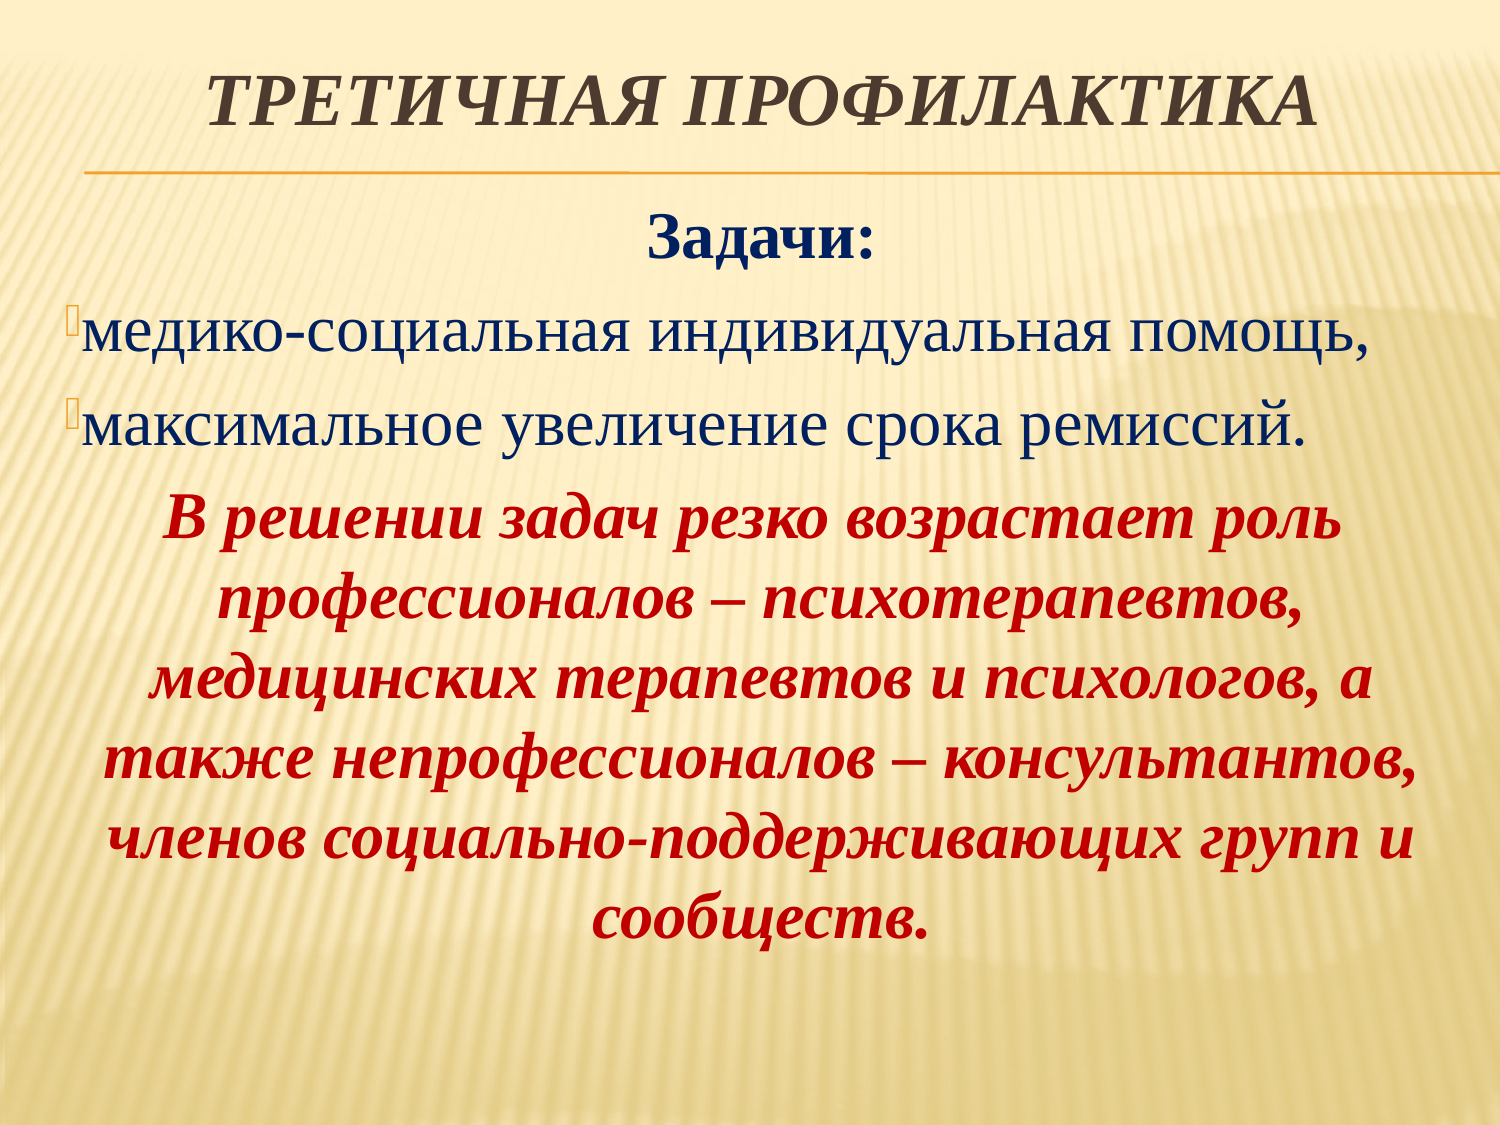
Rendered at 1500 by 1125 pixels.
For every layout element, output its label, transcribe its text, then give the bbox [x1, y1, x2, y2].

title Третичная профилактика [50, 19, 1475, 173]
list Задачи: медико-социальная индивидуальная помощь, максимальное увеличение срока ремиссий. В решении задач резко возрастает роль профессионалов – психотерапевтов, медицинских терапевтов и психологов, а также непрофессионалов – консультантов, членов социально-поддерживающих групп и сообществ. [50, 184, 1475, 1118]
